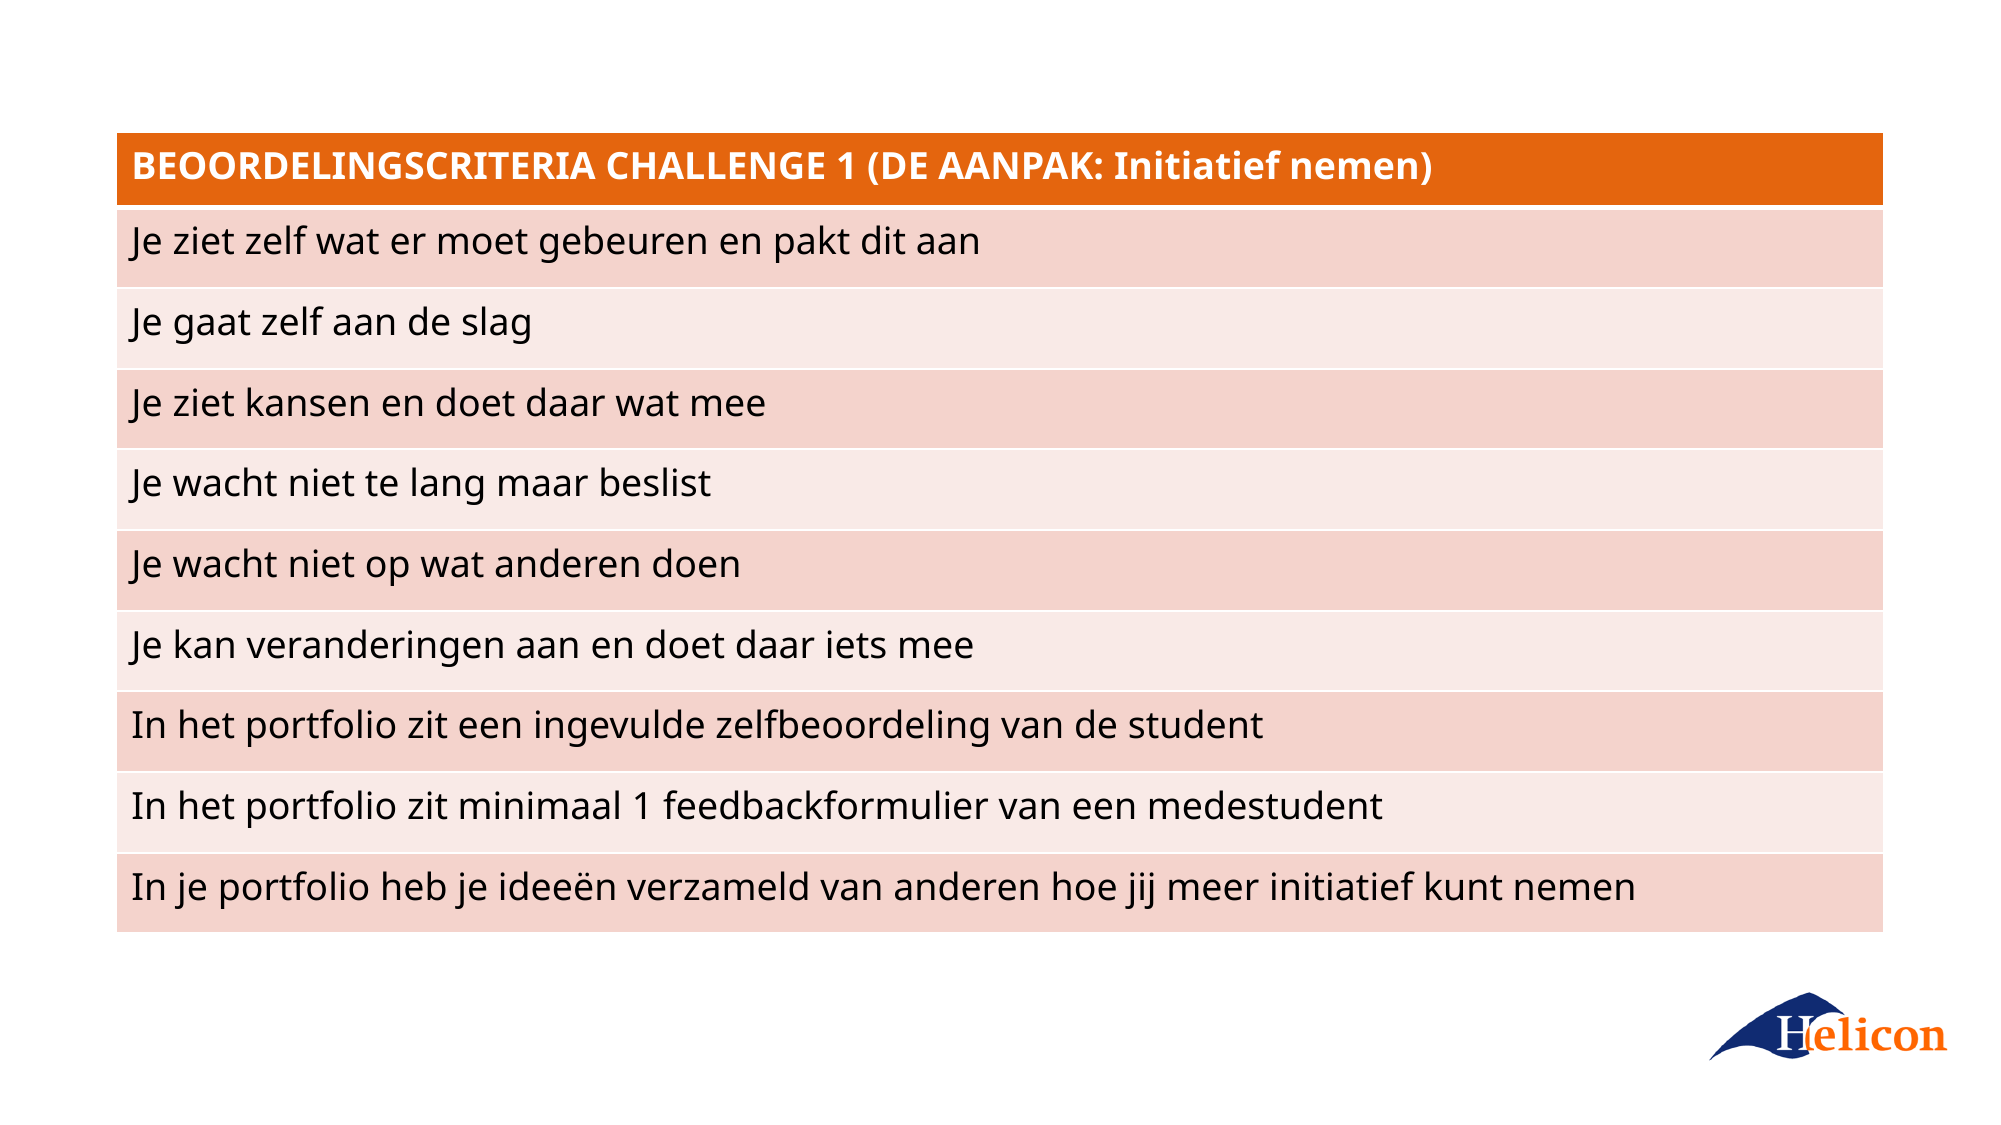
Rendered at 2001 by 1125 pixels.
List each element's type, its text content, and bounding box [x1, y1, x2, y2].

picture [1671, 952, 2000, 1125]
table_cell Je gaat zelf aan de slag [117, 289, 1883, 368]
table_cell Je ziet kansen en doet daar wat mee [117, 370, 1883, 448]
table_cell In het portfolio zit minimaal 1 feedbackformulier van een medestudent [117, 773, 1883, 852]
table_cell Je kan veranderingen aan en doet daar iets mee [117, 612, 1883, 690]
table_cell In je portfolio heb je ideeën verzameld van anderen hoe jij meer initiatief kunt nemen [117, 854, 1883, 932]
table_header BEOORDELINGSCRITERIA CHALLENGE 1 (DE AANPAK: Initiatief nemen) [117, 133, 1883, 205]
table_cell In het portfolio zit een ingevulde zelfbeoordeling van de student [117, 692, 1883, 771]
table_cell Je ziet zelf wat er moet gebeuren en pakt dit aan [117, 210, 1883, 287]
table_cell Je wacht niet te lang maar beslist [117, 450, 1883, 529]
table_cell Je wacht niet op wat anderen doen [117, 531, 1883, 610]
